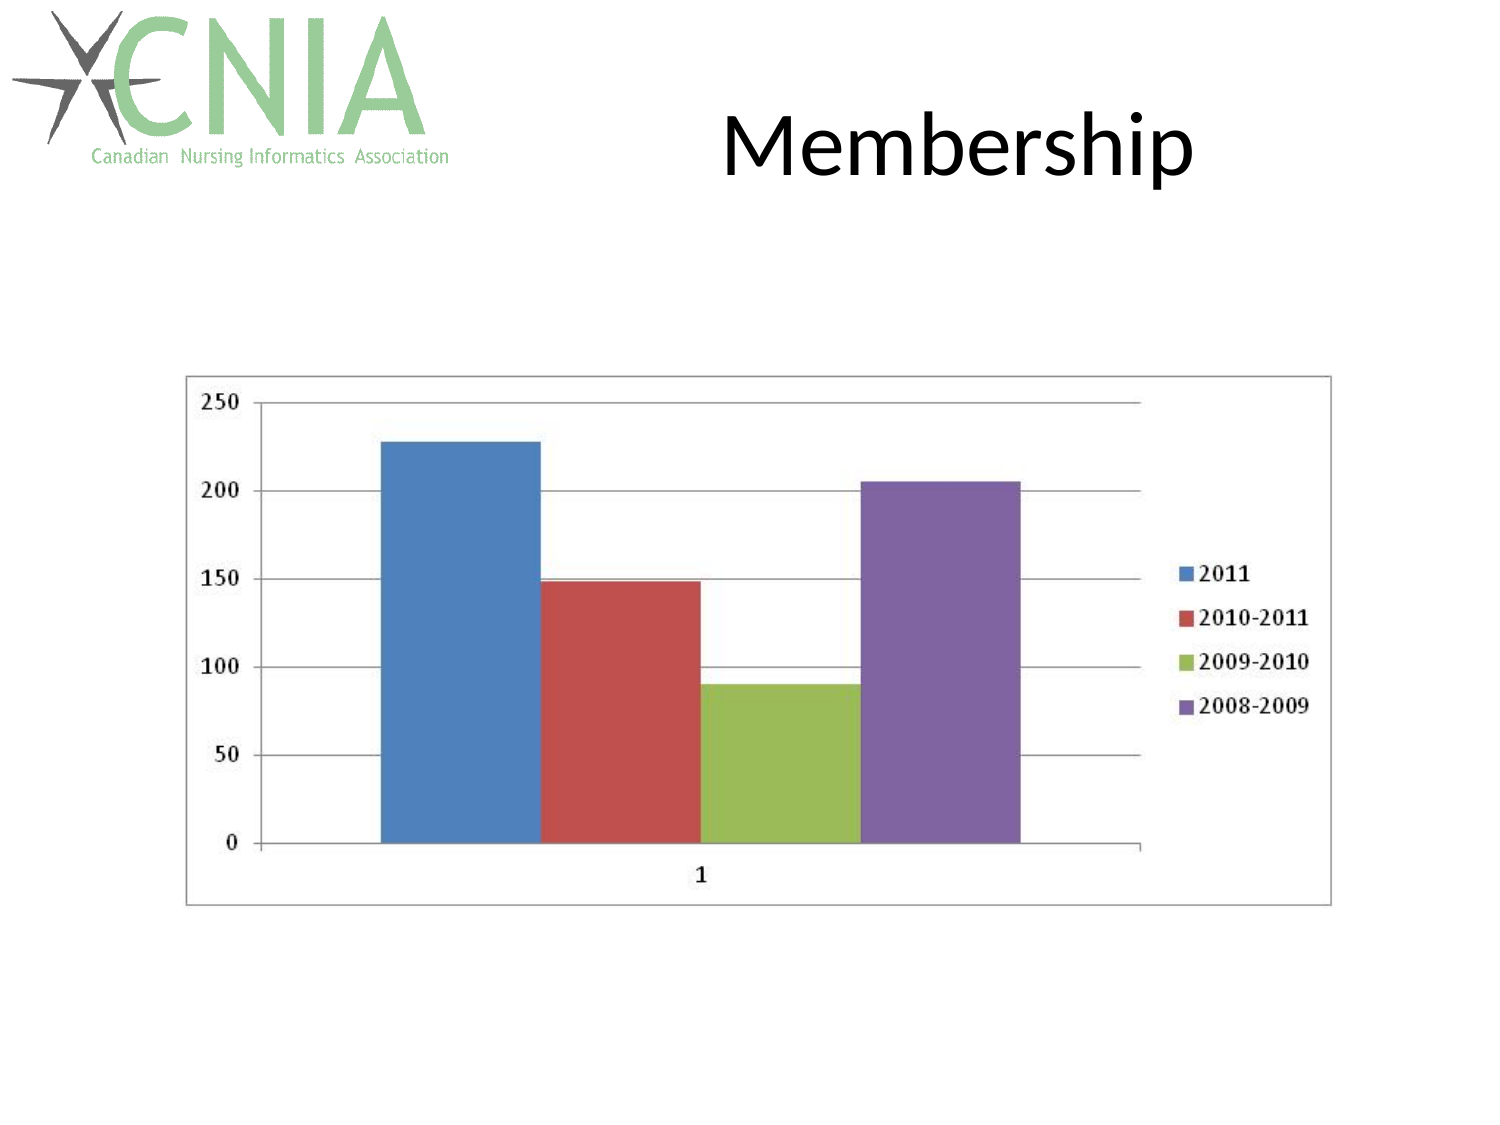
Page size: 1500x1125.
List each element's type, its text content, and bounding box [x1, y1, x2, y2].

picture [182, 373, 1335, 909]
picture [0, 0, 453, 170]
title Membership [491, 44, 1426, 233]
